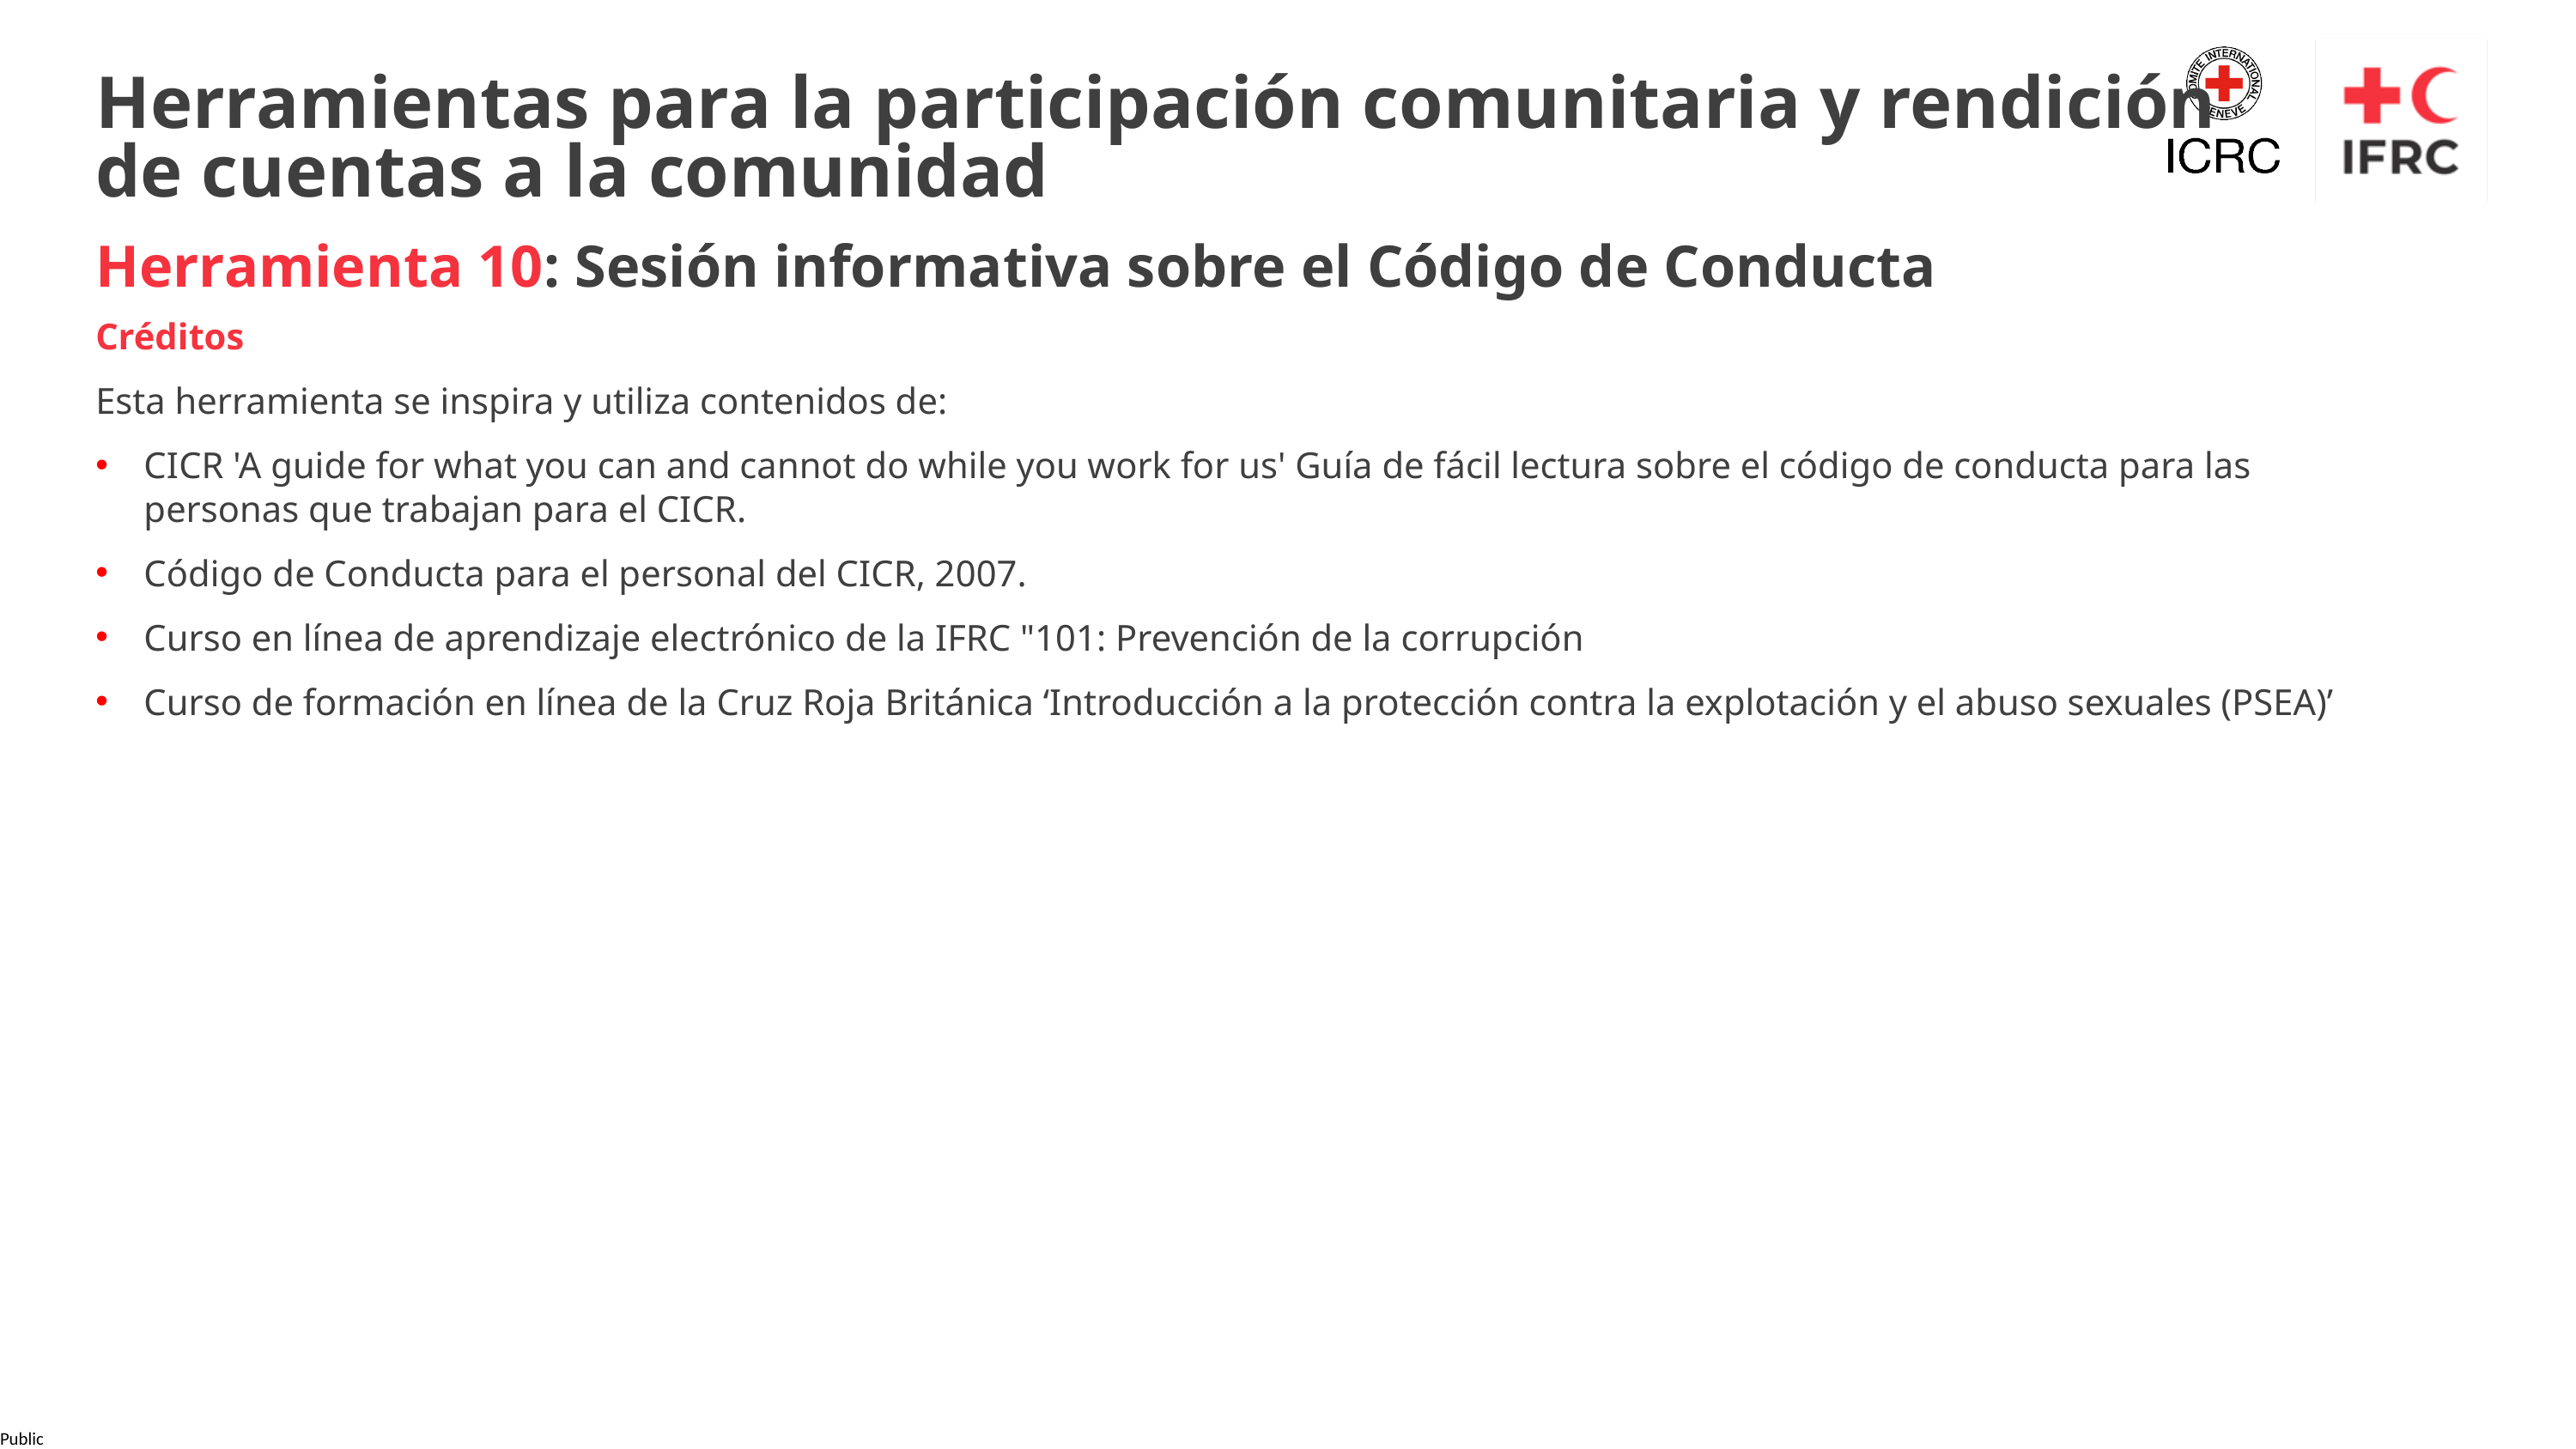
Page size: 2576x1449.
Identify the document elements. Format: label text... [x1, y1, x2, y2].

picture [2168, 0, 2543, 258]
text_box Créditos Esta herramienta se inspira y utiliza contenidos de: CICR 'A guide for what you can and cannot do while you work for us' Guía de fácil lectura sobre el código de conducta para las personas que trabajan para el CICR. Código de Conducta para el personal del CICR, 2007. Curso en línea de aprendizaje electrónico de la IFRC "101: Prevención de la corrupción Curso de formación en línea de la Cruz Roja Británica ‘Introducción a la protección contra la explotación y el abuso sexuales (PSEA)’ [82, 307, 2395, 793]
text_box Herramientas para la participación comunitaria y rendición de cuentas a la comunidad Herramienta 10: Sesión informativa sobre el Código de Conducta [82, 67, 2315, 305]
